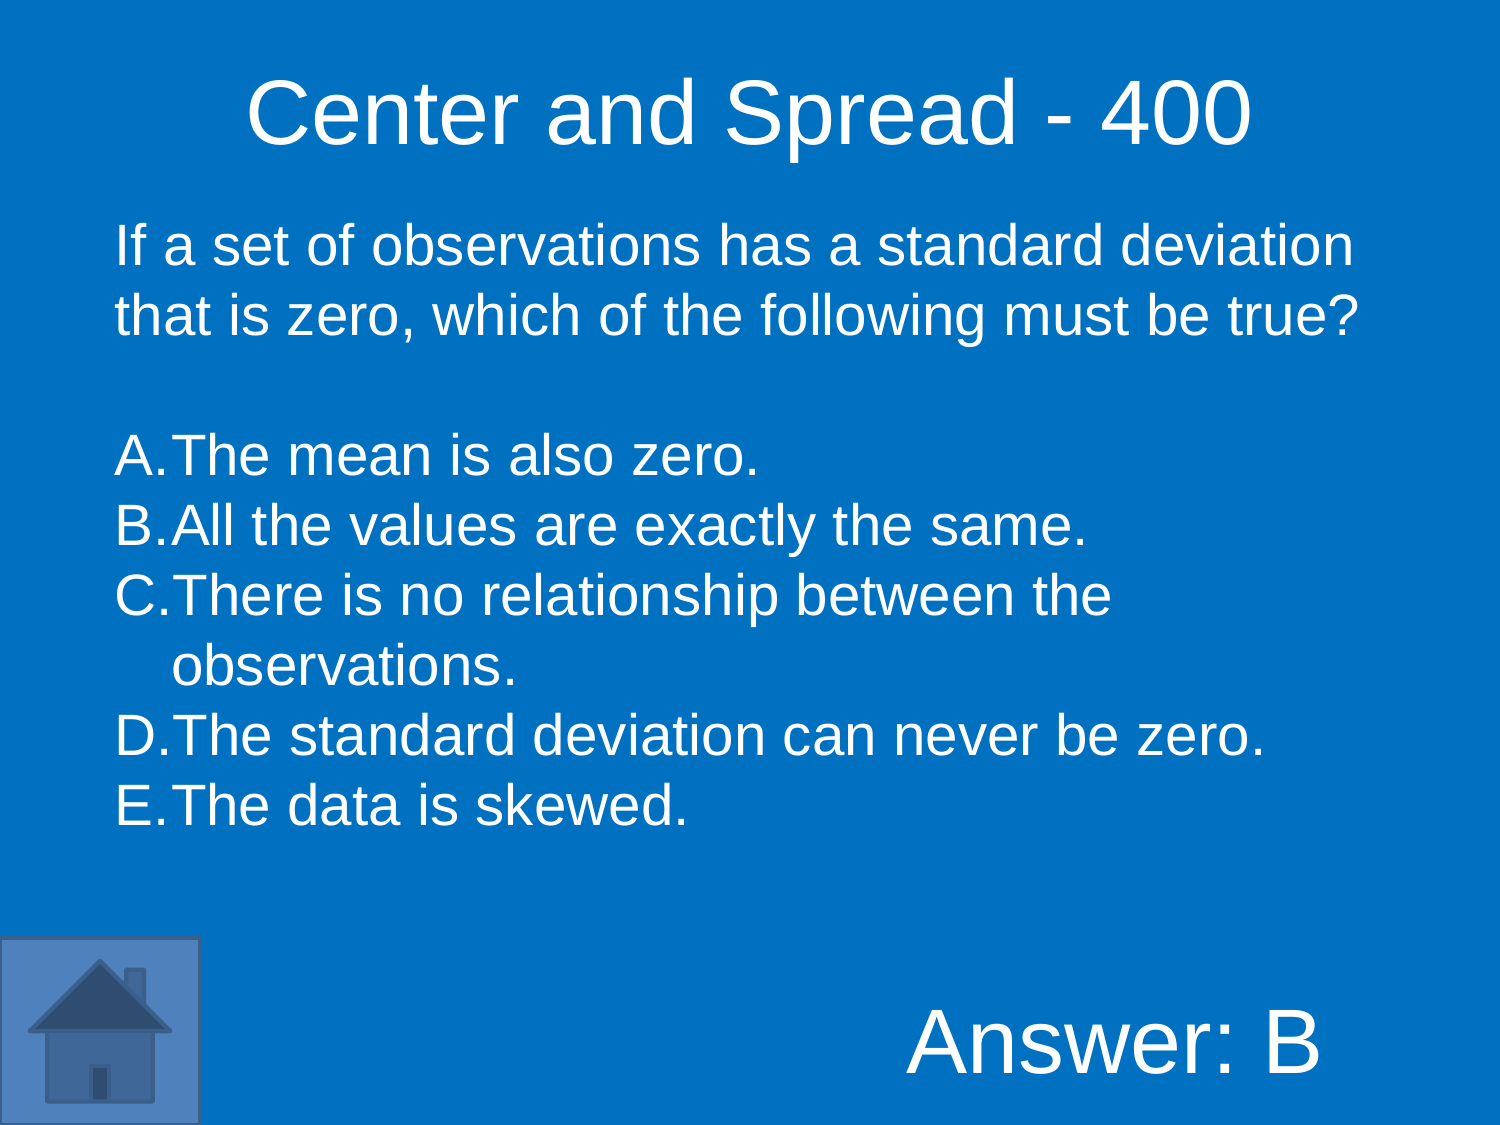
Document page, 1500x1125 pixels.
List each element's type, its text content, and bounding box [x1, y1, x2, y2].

text_box If a set of observations has a standard deviation that is zero, which of the following must be true? The mean is also zero. All the values are exactly the same. There is no relationship between the observations. The standard deviation can never be zero. The data is skewed. [99, 200, 1425, 845]
text_box [0, 935, 202, 1125]
text_box Center and Spread - 400 [74, 45, 1425, 233]
text_box Answer: B [891, 974, 1442, 1100]
